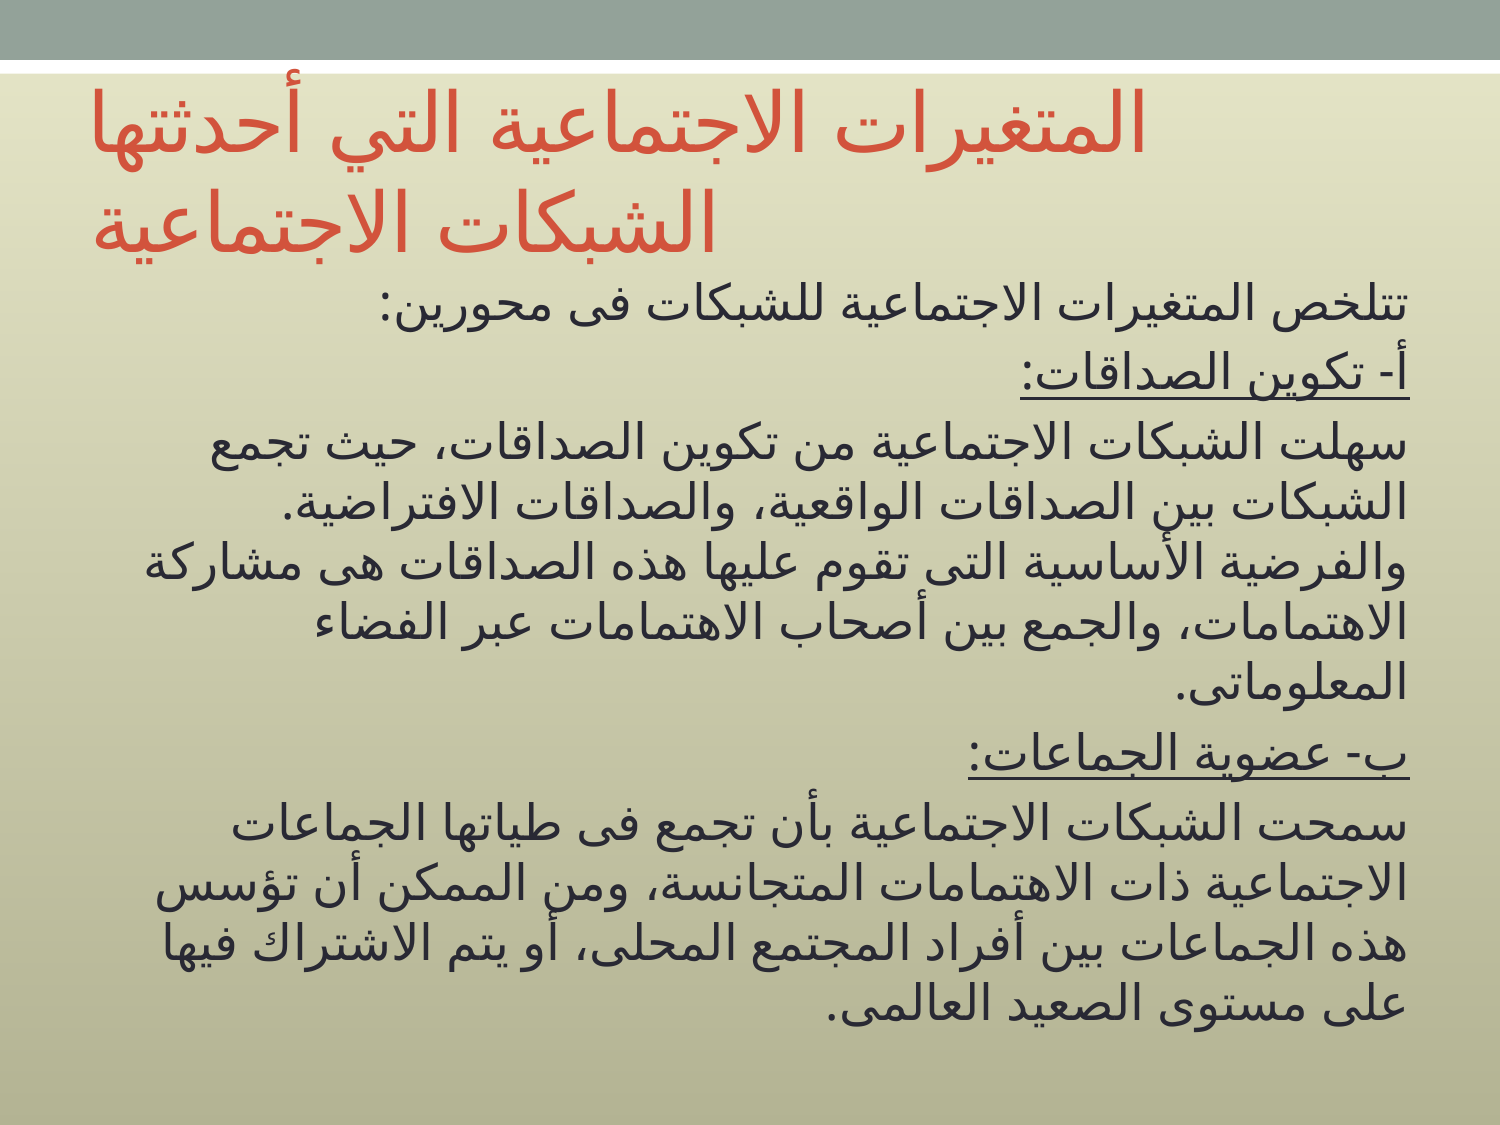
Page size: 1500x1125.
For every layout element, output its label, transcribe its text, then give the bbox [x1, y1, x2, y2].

title المتغيرات الاجتماعية التي أحدثتها الشبكات الاجتماعية [75, 87, 1425, 250]
list تتلخص المتغيرات الاجتماعية للشبكات فى محورين: أ- تكوين الصداقات: سهلت الشبكات الاجتماعية من تكوين الصداقات، حيث تجمع الشبكات بين الصداقات الواقعية، والصداقات الافتراضية. والفرضية الأساسية التى تقوم عليها هذه الصداقات هى مشاركة الاهتمامات، والجمع بين أصحاب الاهتمامات عبر الفضاء المعلوماتى. ب- عضوية الجماعات: سمحت الشبكات الاجتماعية بأن تجمع فى طياتها الجماعات الاجتماعية ذات الاهتمامات المتجانسة، ومن الممكن أن تؤسس هذه الجماعات بين أفراد المجتمع المحلى، أو يتم الاشتراك فيها على مستوى الصعيد العالمى. [75, 262, 1425, 1063]
